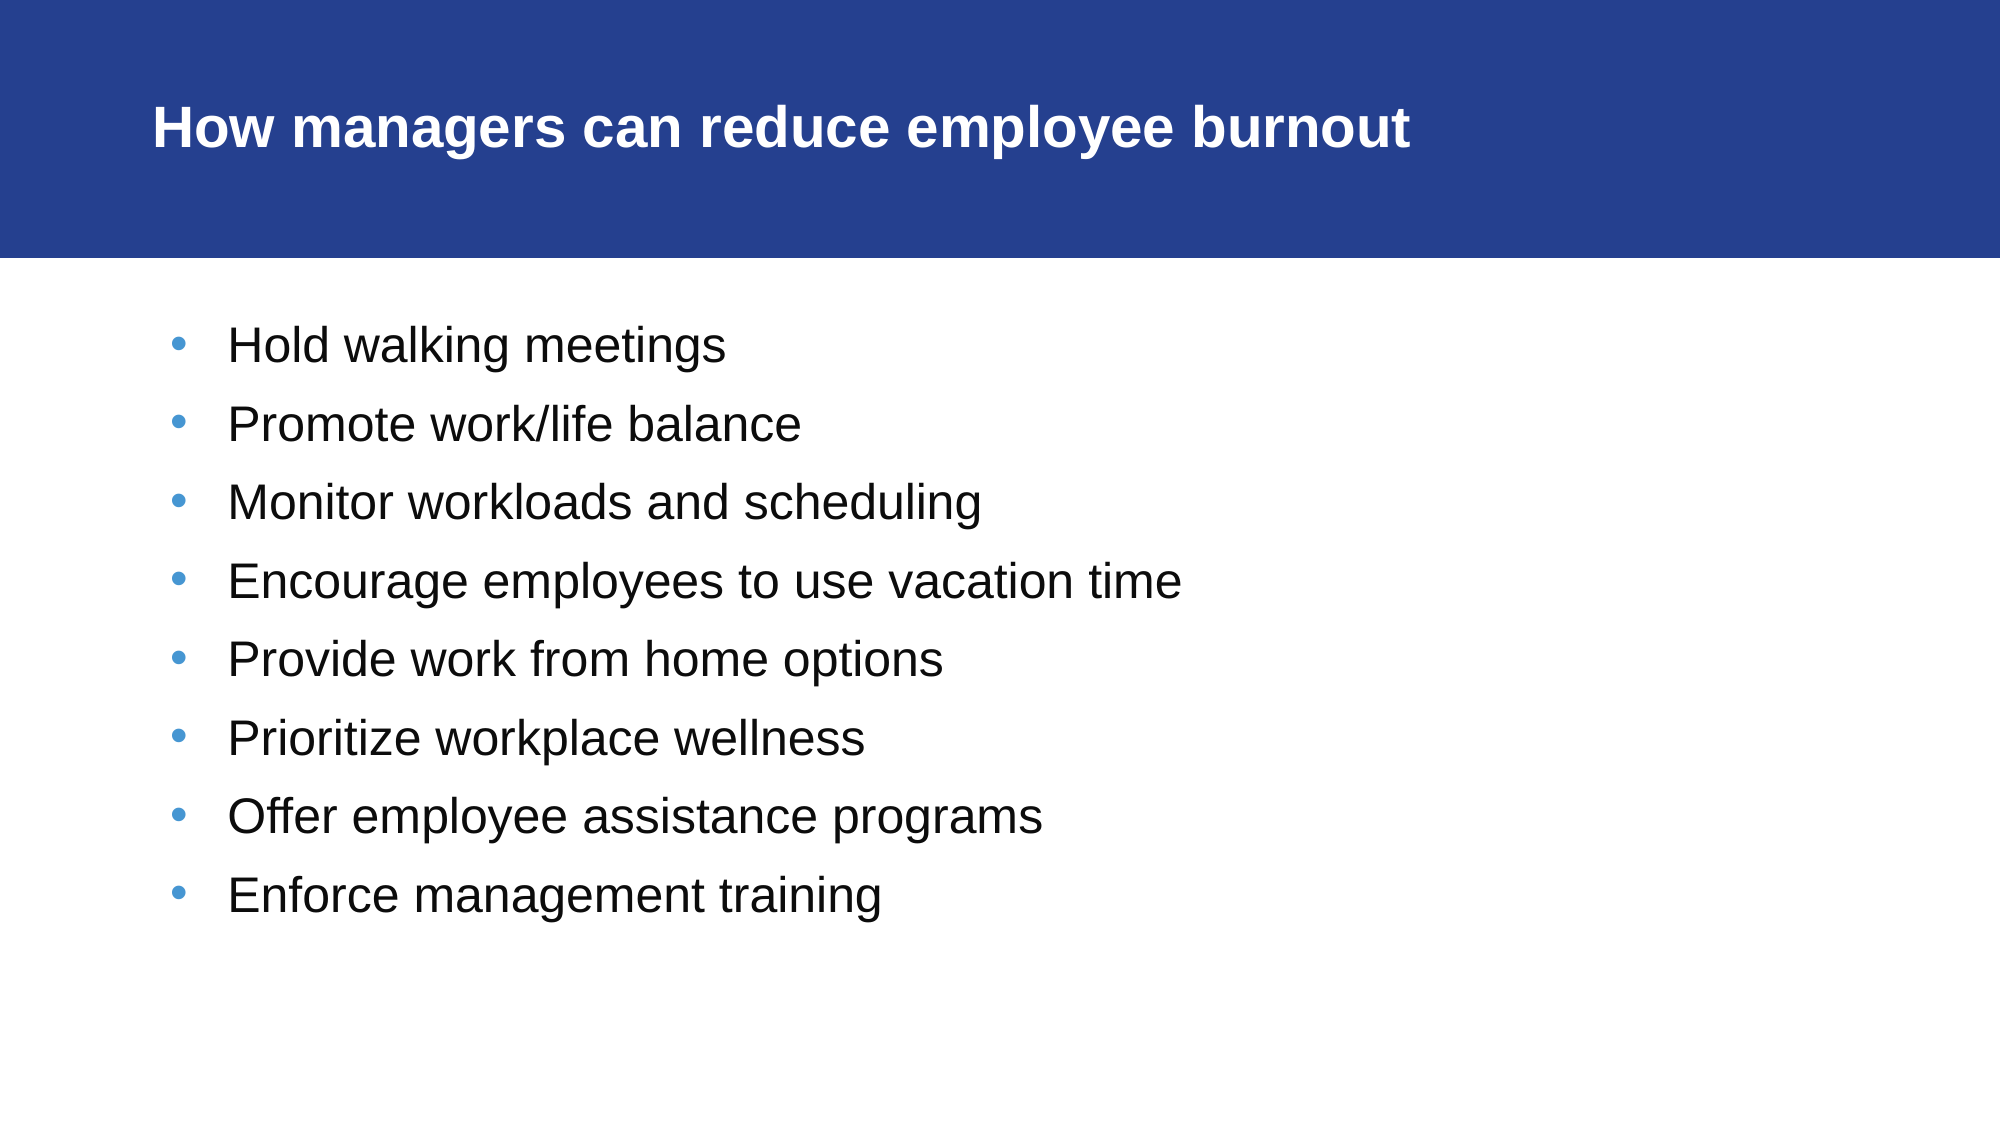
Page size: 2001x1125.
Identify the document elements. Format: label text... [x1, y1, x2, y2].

list Hold walking meetings Promote work/life balance Monitor workloads and scheduling Encourage employees to use vacation time Provide work from home options Prioritize workplace wellness Offer employee assistance programs Enforce management training [137, 299, 1863, 1025]
title How managers can reduce employee burnout [137, 20, 1863, 238]
